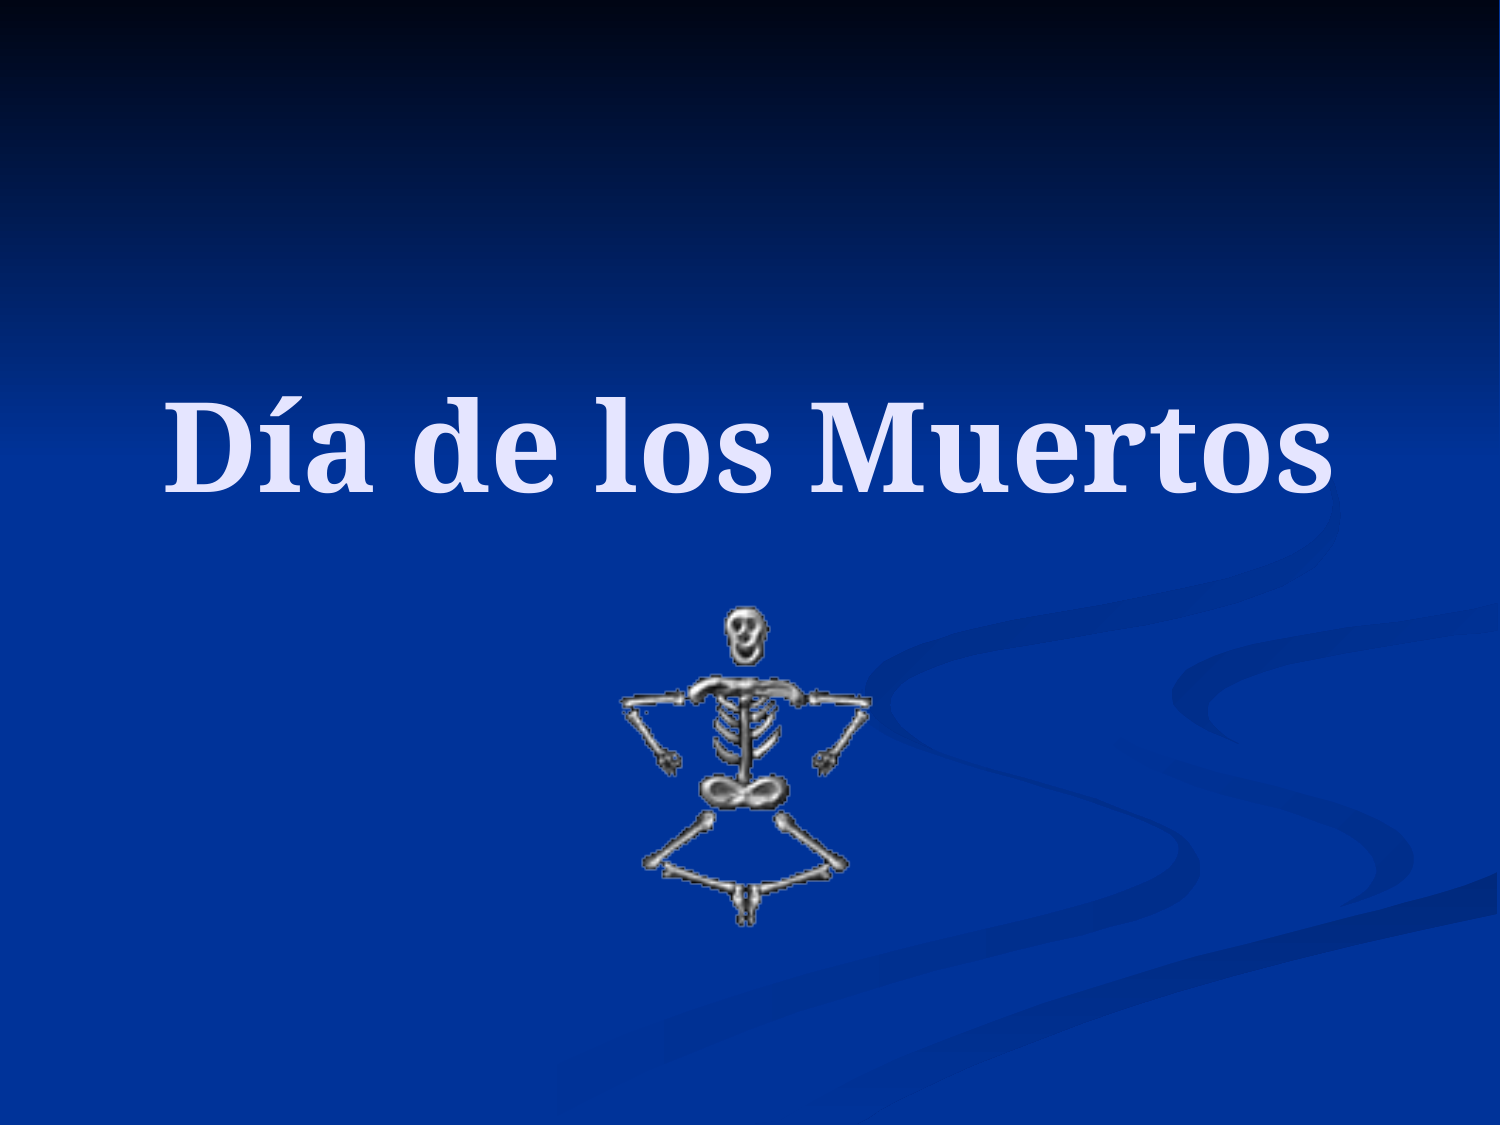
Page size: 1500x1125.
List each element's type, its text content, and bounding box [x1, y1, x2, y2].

picture [612, 599, 887, 1049]
title Día de los Muertos [112, 284, 1388, 601]
